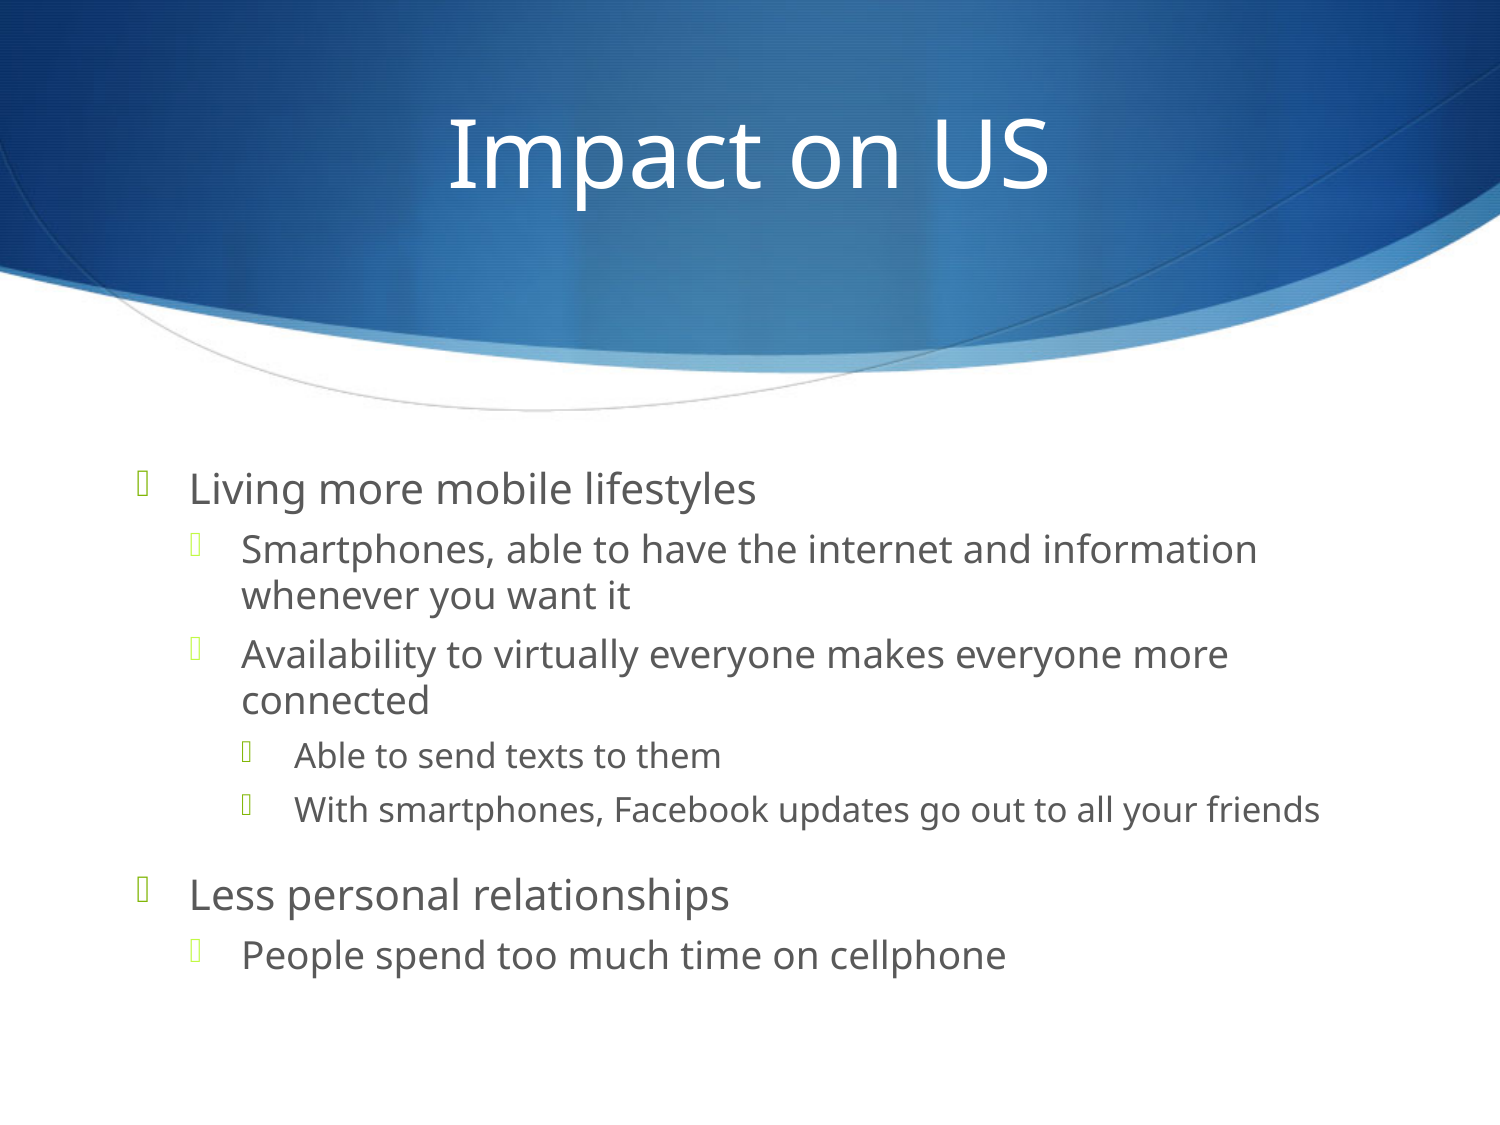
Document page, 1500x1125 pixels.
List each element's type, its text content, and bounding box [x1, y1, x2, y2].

picture [0, 0, 1500, 1125]
list Living more mobile lifestyles Smartphones, able to have the internet and information whenever you want it Availability to virtually everyone makes everyone more connected Able to send texts to them With smartphones, Facebook updates go out to all your friends Less personal relationships People spend too much time on cellphone [121, 454, 1379, 991]
title Impact on US [75, 56, 1425, 245]
